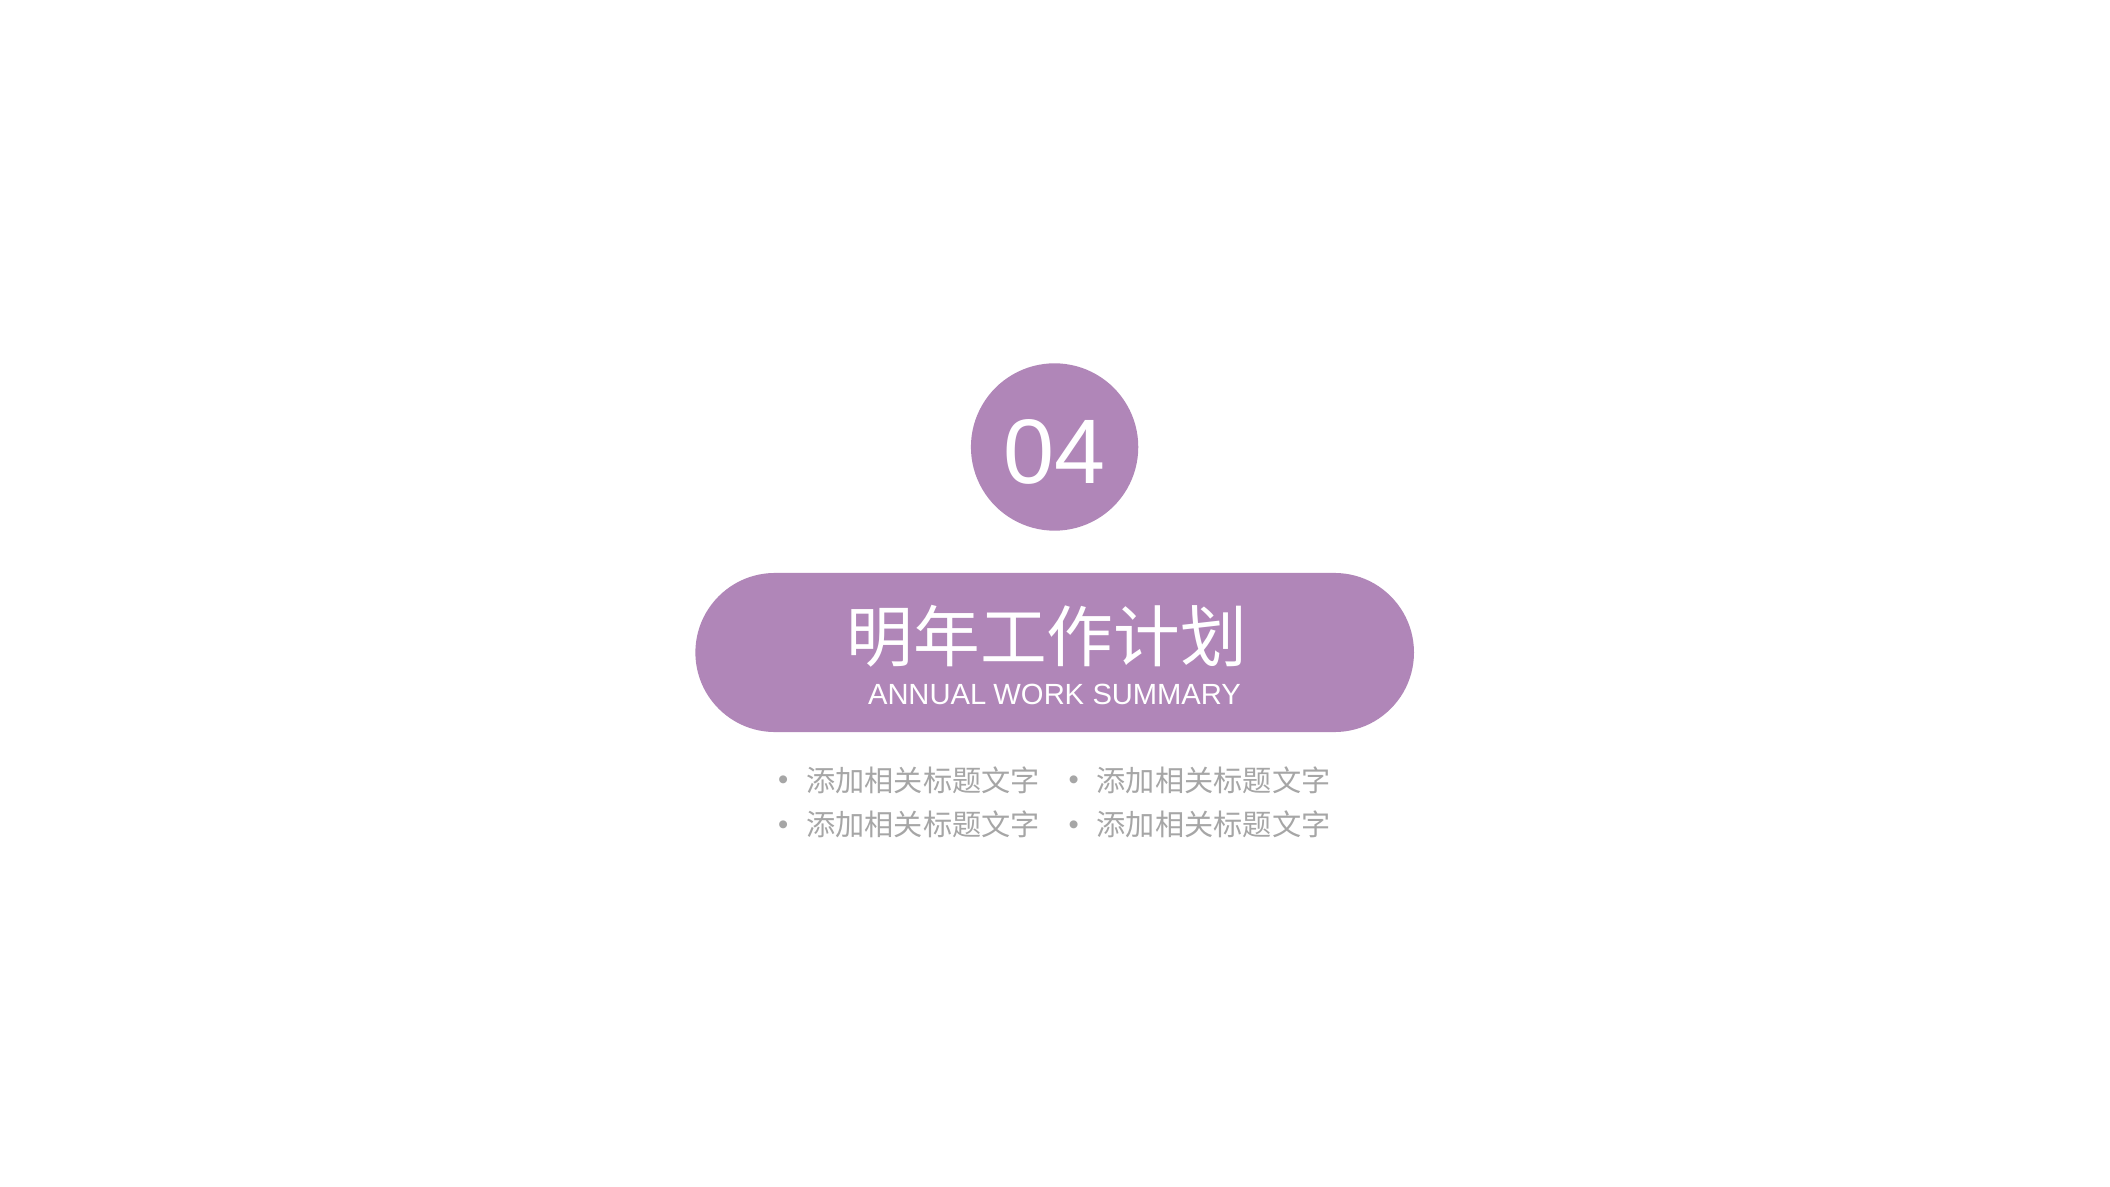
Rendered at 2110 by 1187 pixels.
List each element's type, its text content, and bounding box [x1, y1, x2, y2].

text_box 04 [969, 362, 1140, 532]
text_box 添加相关标题文字 [777, 806, 1041, 842]
text_box 添加相关标题文字 [1068, 762, 1331, 798]
text_box 添加相关标题文字 [1068, 806, 1331, 842]
text_box 添加相关标题文字 [777, 762, 1041, 798]
text_box [694, 571, 1416, 734]
